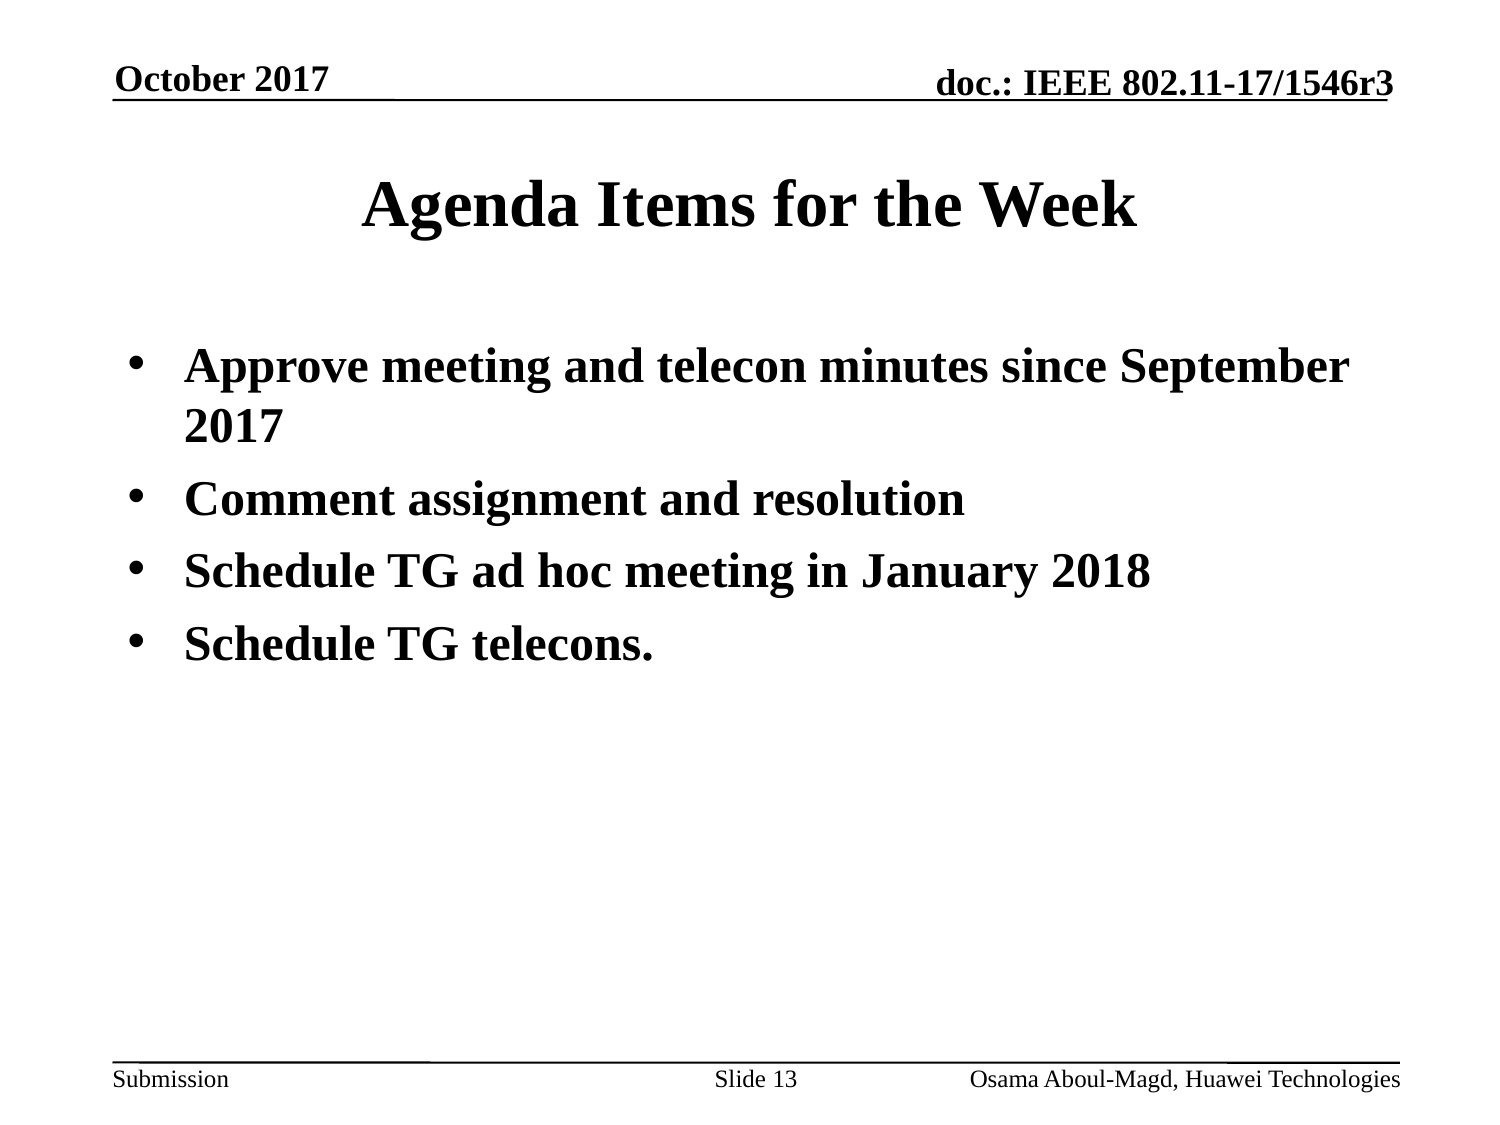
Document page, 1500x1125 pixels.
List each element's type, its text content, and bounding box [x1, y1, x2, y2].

slide_number Slide 13 [712, 1061, 800, 1123]
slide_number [114, 54, 423, 100]
footer Osama Aboul-Magd, Huawei Technologies [878, 1061, 1402, 1093]
title Agenda Items for the Week [112, 112, 1388, 288]
list Approve meeting and telecon minutes since September 2017 Comment assignment and resolution Schedule TG ad hoc meeting in January 2018 Schedule TG telecons. [112, 324, 1388, 1000]
